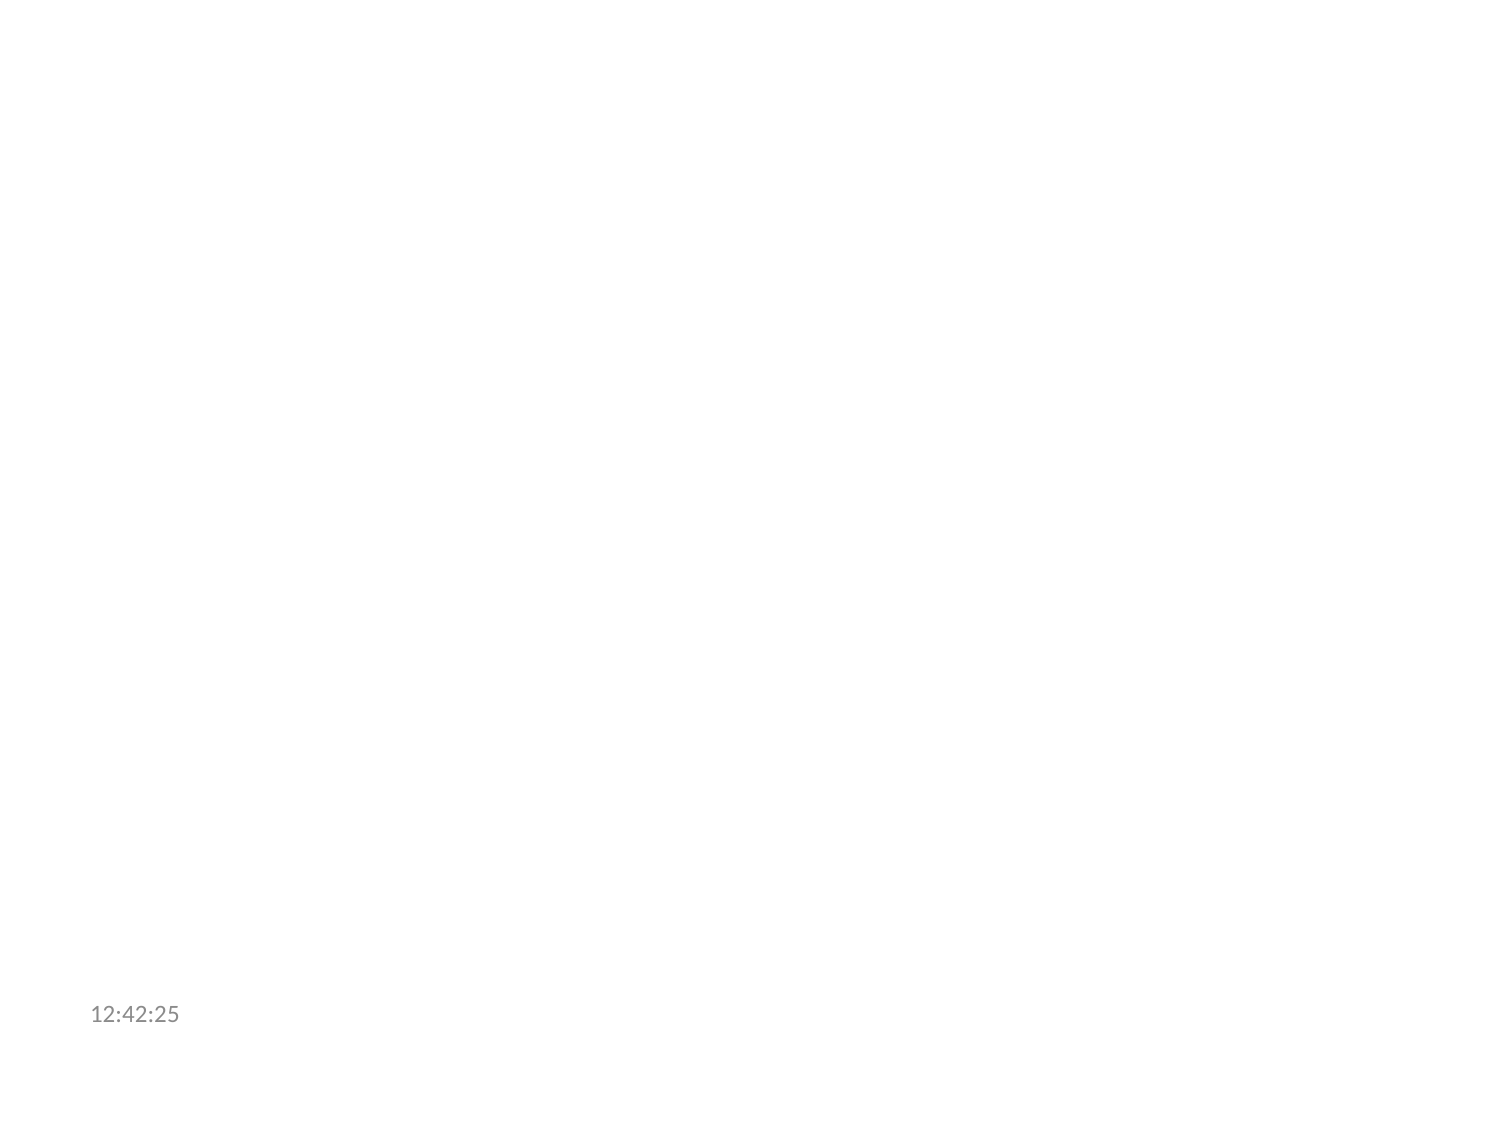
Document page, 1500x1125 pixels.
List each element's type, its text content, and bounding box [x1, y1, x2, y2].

text_box 15:35:09 [75, 982, 425, 1043]
